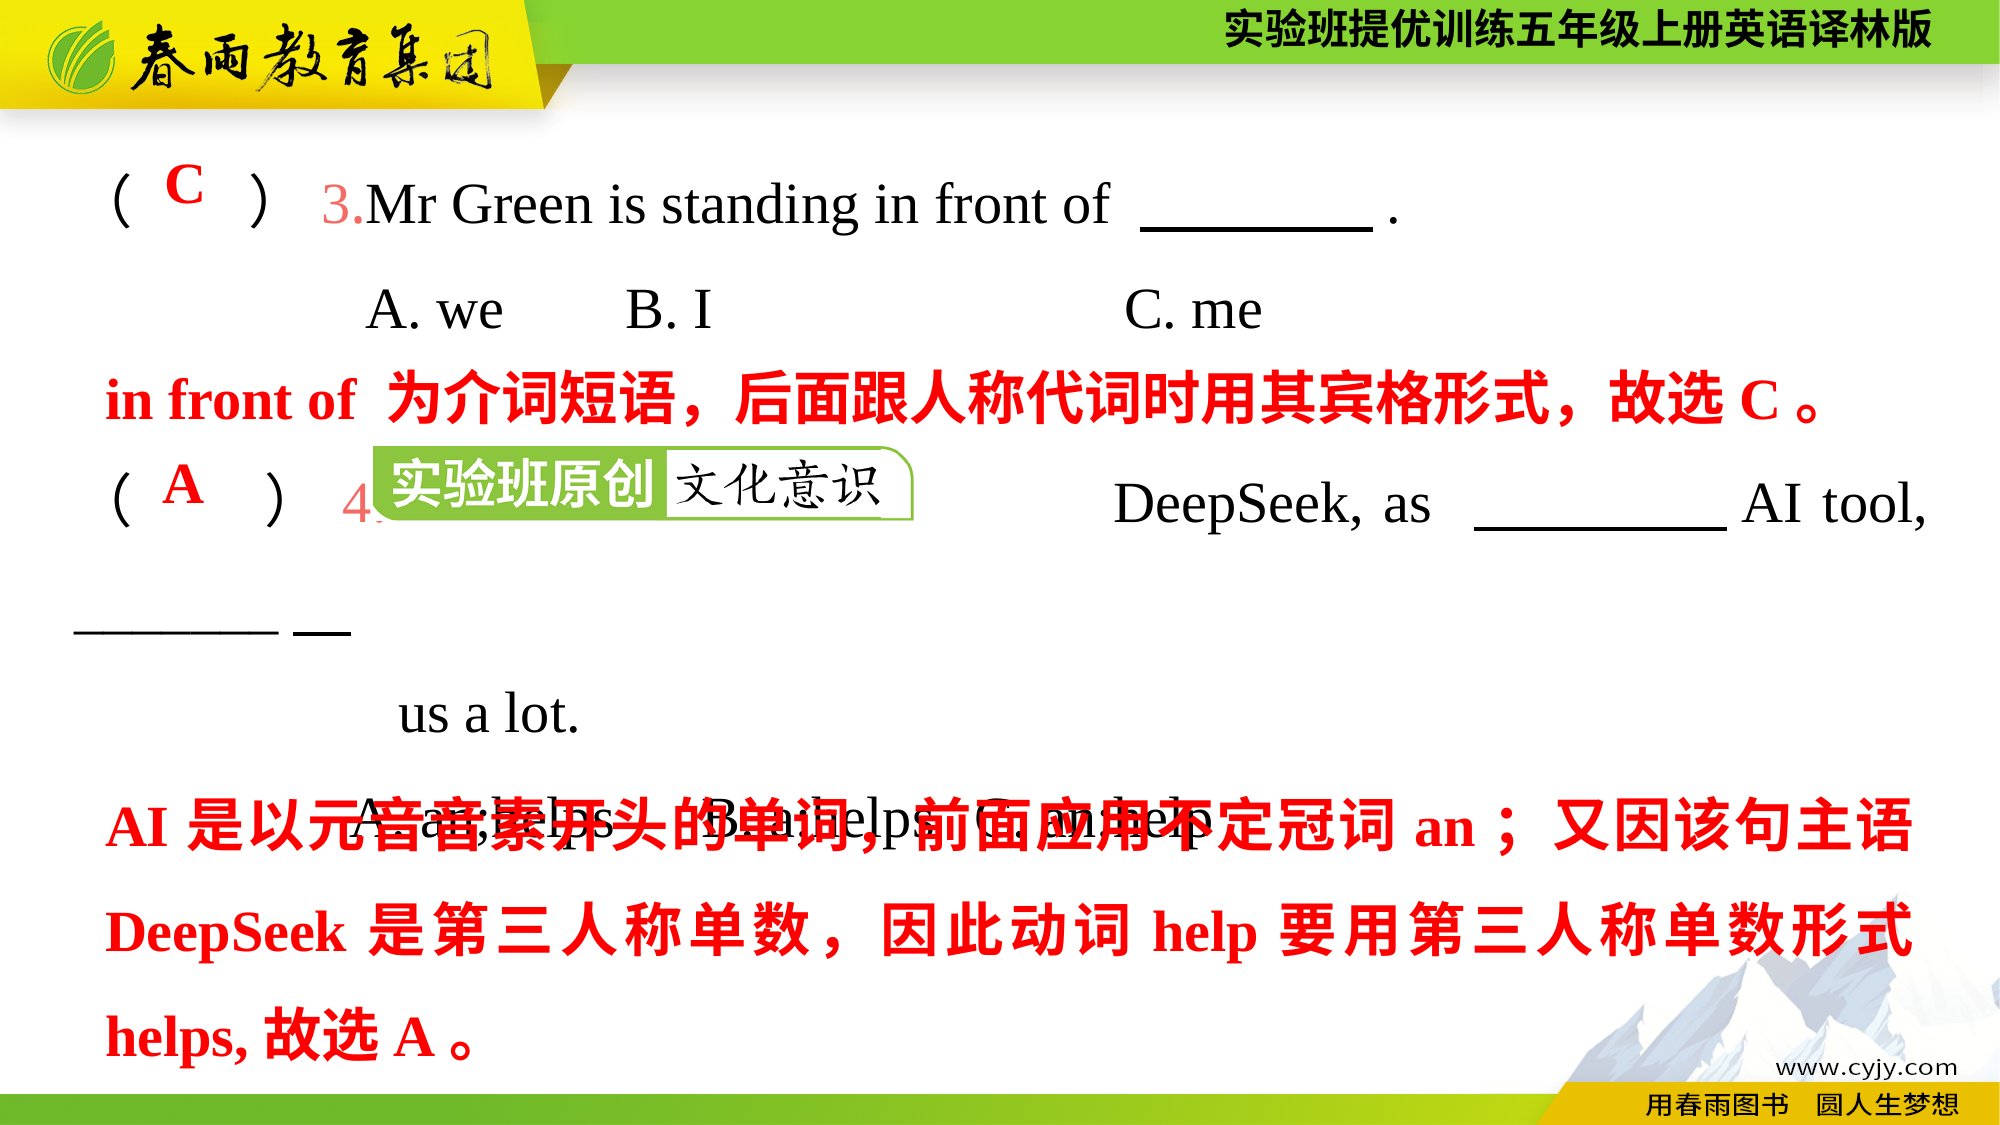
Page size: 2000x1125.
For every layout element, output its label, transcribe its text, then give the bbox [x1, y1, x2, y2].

text_box in front of 为介词短语，后面跟人称代词时用其宾格形式，故选C。 [90, 318, 1944, 439]
picture [0, 0, 2000, 1125]
text_box C [149, 138, 222, 223]
text_box A [147, 439, 220, 523]
text_box AI是以元音音素开头的单词，前面应用不定冠词an；又因该句主语DeepSeek是第三人称单数，因此动词help要用第三人称单数形式helps,故选A。 [90, 746, 1944, 1076]
list （ ）3.Mr Green is standing in front of . A. we B. I C. me （ ）4. DeepSeek, as AI tool, _______ us a lot. A. an;helps B. a;helps C. an;help [59, 122, 1944, 759]
